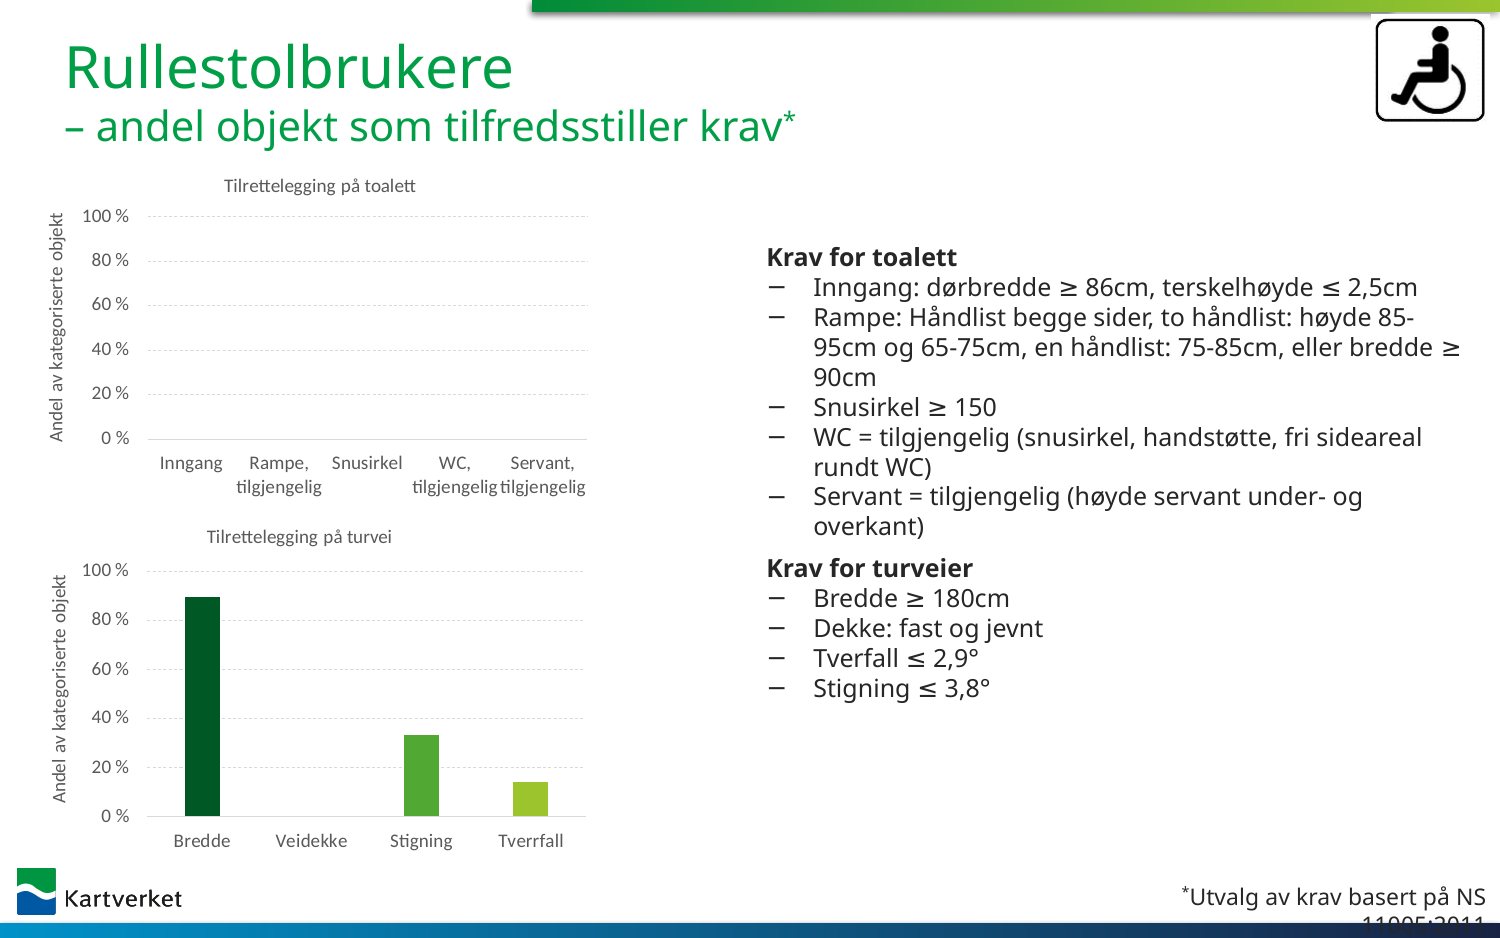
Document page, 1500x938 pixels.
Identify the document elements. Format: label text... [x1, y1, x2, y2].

text_box Krav for toalett Inngang: dørbredde ≥ 86cm, terskelhøyde ≤ 2,5cm Rampe: Håndlist begge sider, to håndlist: høyde 85-95cm og 65-75cm, en håndlist: 75-85cm, eller bredde ≥ 90cm Snusirkel ≥ 150 WC = tilgjengelig (snusirkel, handstøtte, fri sideareal rundt WC) Servant = tilgjengelig (høyde servant under- og overkant) [751, 234, 1483, 545]
text_box *Utvalg av krav basert på NS 11005:2011 [1068, 873, 1500, 938]
text_box Krav for turveier Bredde ≥ 180cm Dekke: fast og jevnt Tverfall ≤ 2,9° Stigning ≤ 3,8° [751, 545, 1483, 710]
picture [41, 166, 598, 505]
text_box Rullestolbrukere – andel objekt som tilfredsstiller krav* [49, 14, 1431, 158]
picture [1371, 13, 1491, 127]
picture [41, 520, 597, 859]
